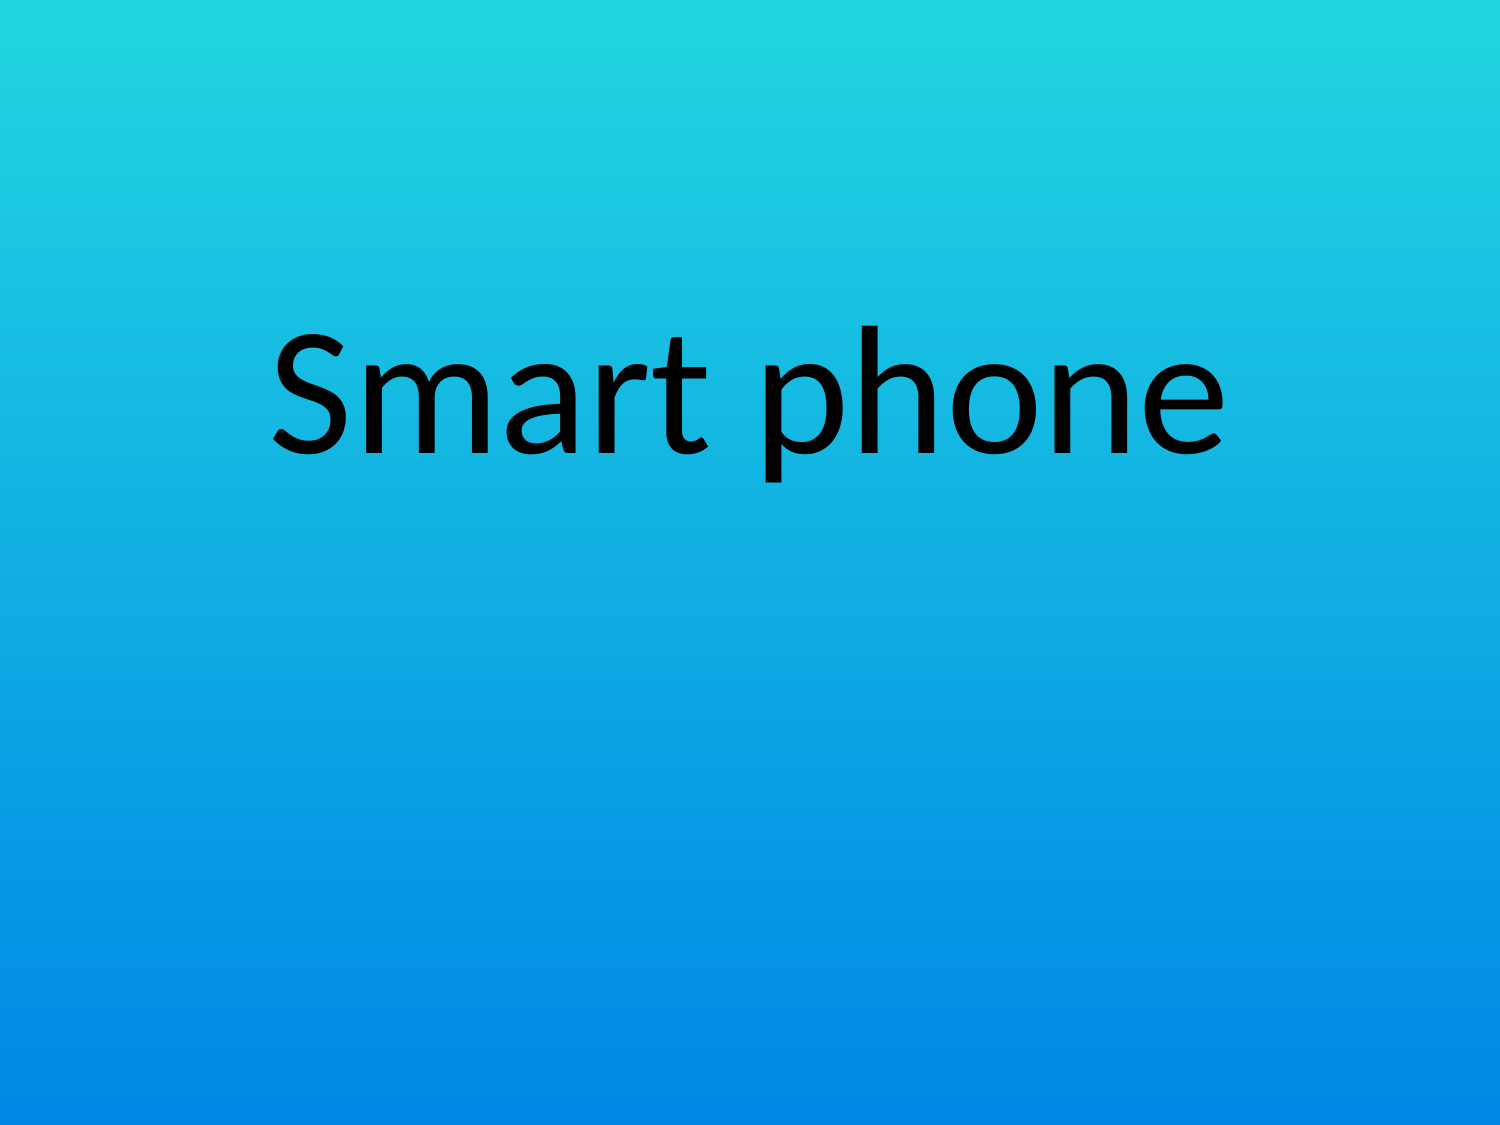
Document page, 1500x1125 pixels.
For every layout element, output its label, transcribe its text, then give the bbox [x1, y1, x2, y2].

list Smart phone [75, 262, 1425, 1005]
